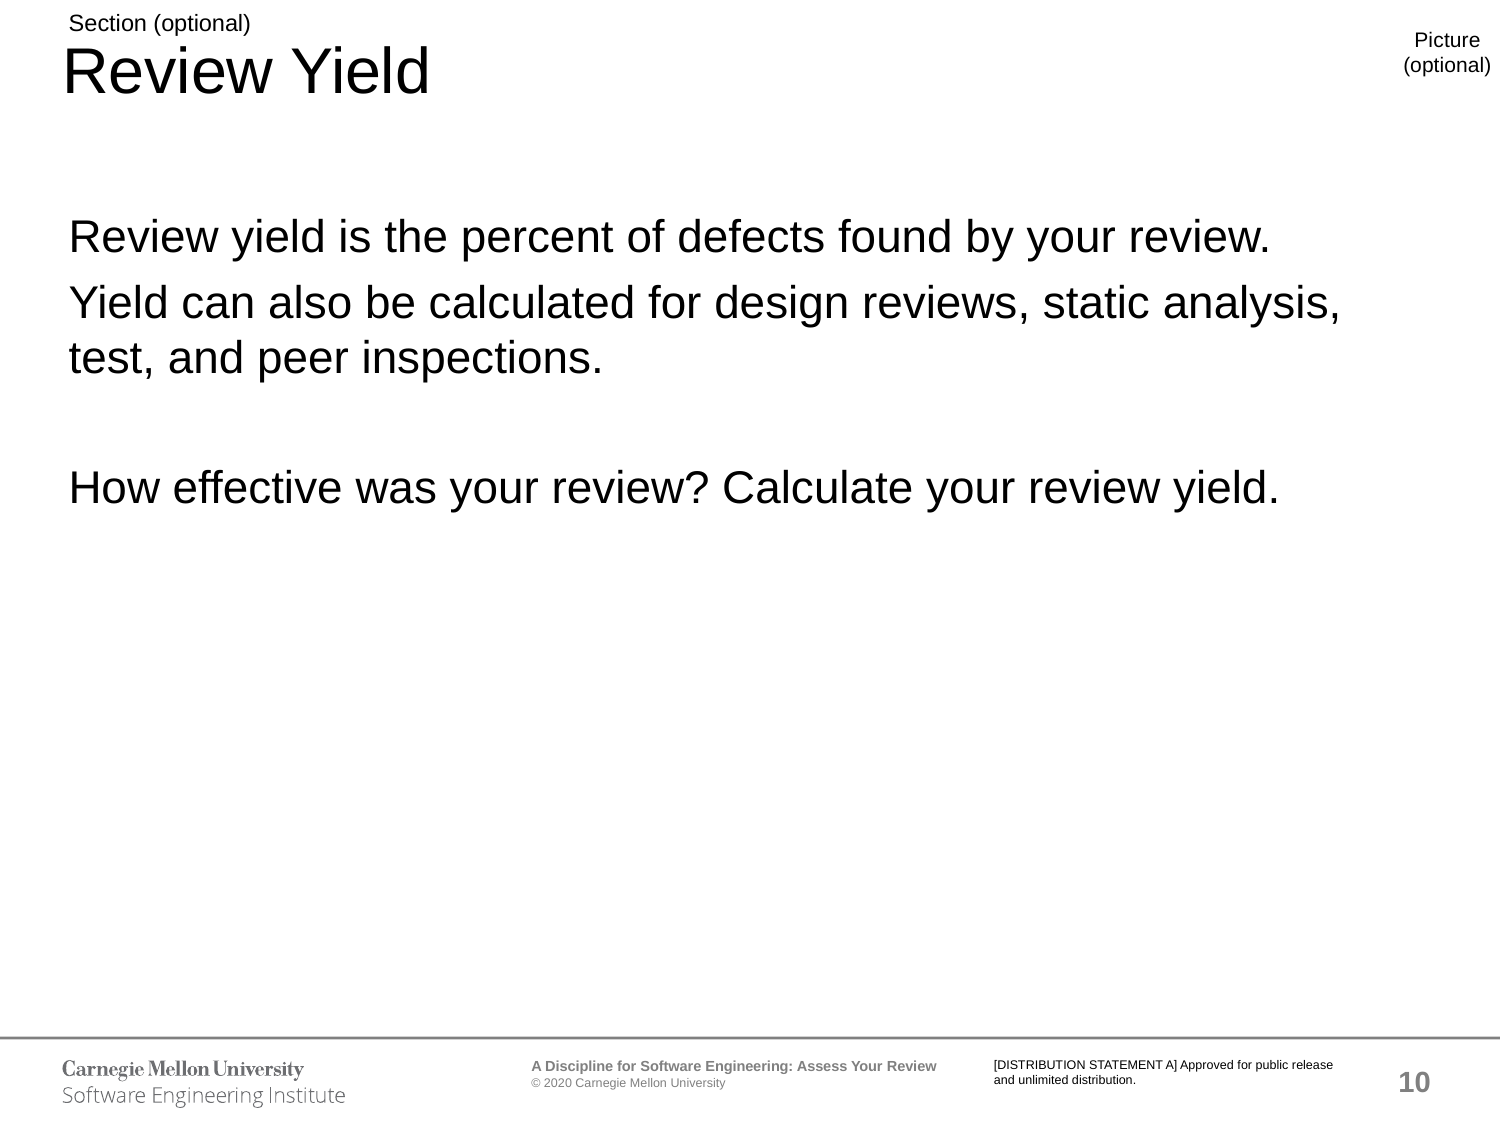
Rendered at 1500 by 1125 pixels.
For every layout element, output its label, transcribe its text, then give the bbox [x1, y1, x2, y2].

title Review Yield [62, 37, 1338, 182]
